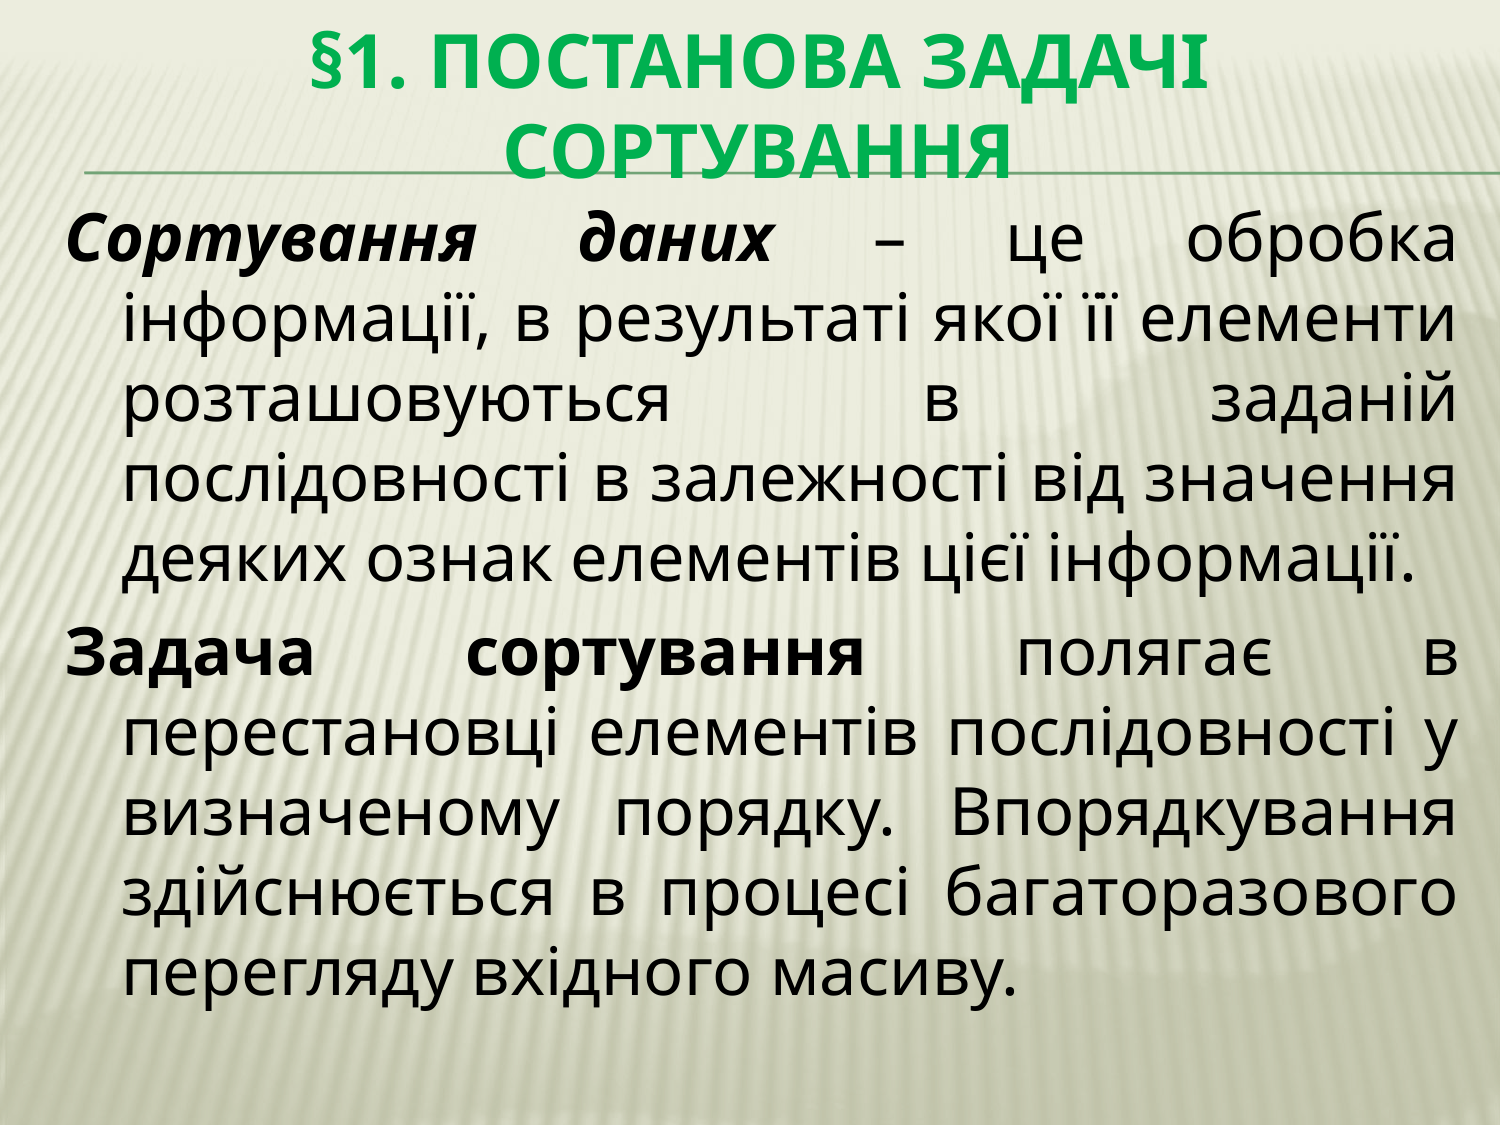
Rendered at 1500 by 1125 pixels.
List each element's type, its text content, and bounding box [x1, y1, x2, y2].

list Сортування даних – це обробка інформації, в результаті якої її елементи розташовуються в заданій послідовності в залежності від значення деяких ознак елементів цієї інформації. Задача сортування полягає в перестановці елементів послідовності у визначеному порядку. Впорядкування здійснюється в процесі багаторазового перегляду вхідного масиву. [50, 187, 1475, 1079]
title §1. Постанова задачі сортування [46, 35, 1472, 173]
